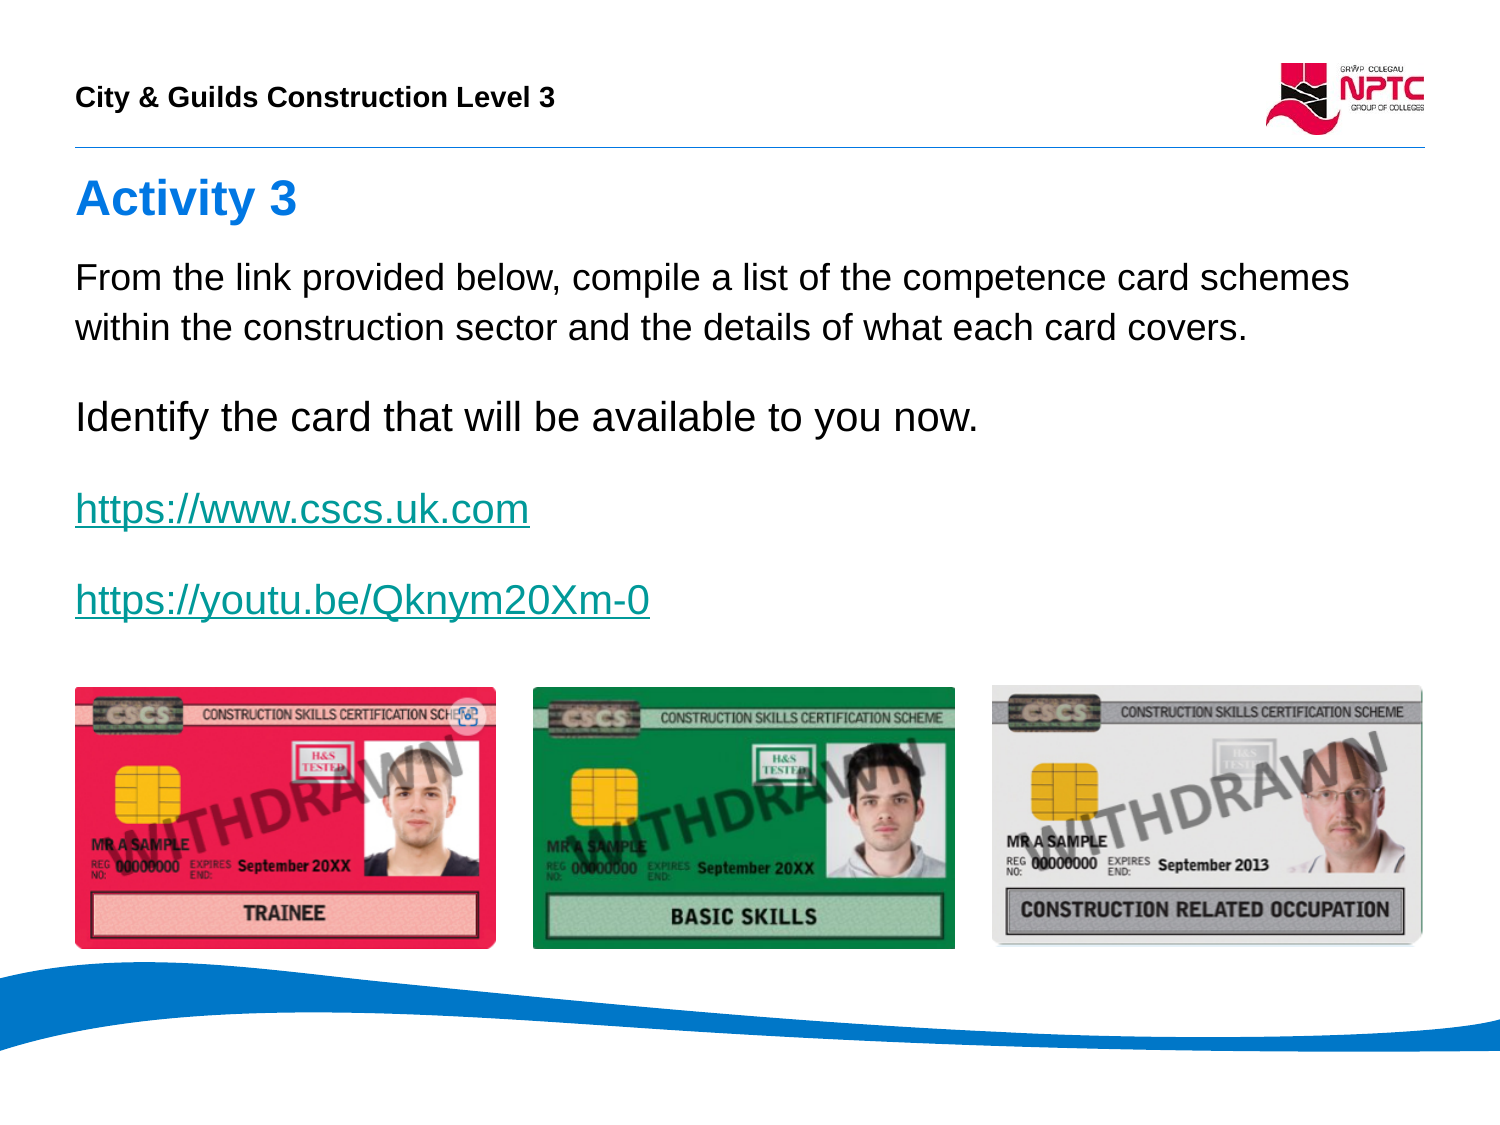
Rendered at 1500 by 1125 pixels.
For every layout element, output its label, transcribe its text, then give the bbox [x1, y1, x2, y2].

picture [74, 687, 496, 949]
picture [992, 685, 1426, 948]
picture [533, 687, 955, 949]
list From the link provided below, compile a list of the competence card schemes within the construction sector and the details of what each card covers. Identify the card that will be available to you now. https://www.cscs.uk.com https://youtu.be/Qknym20Xm-0 [74, 247, 1426, 946]
title Activity 3 [74, 165, 1426, 229]
picture [1266, 63, 1424, 135]
